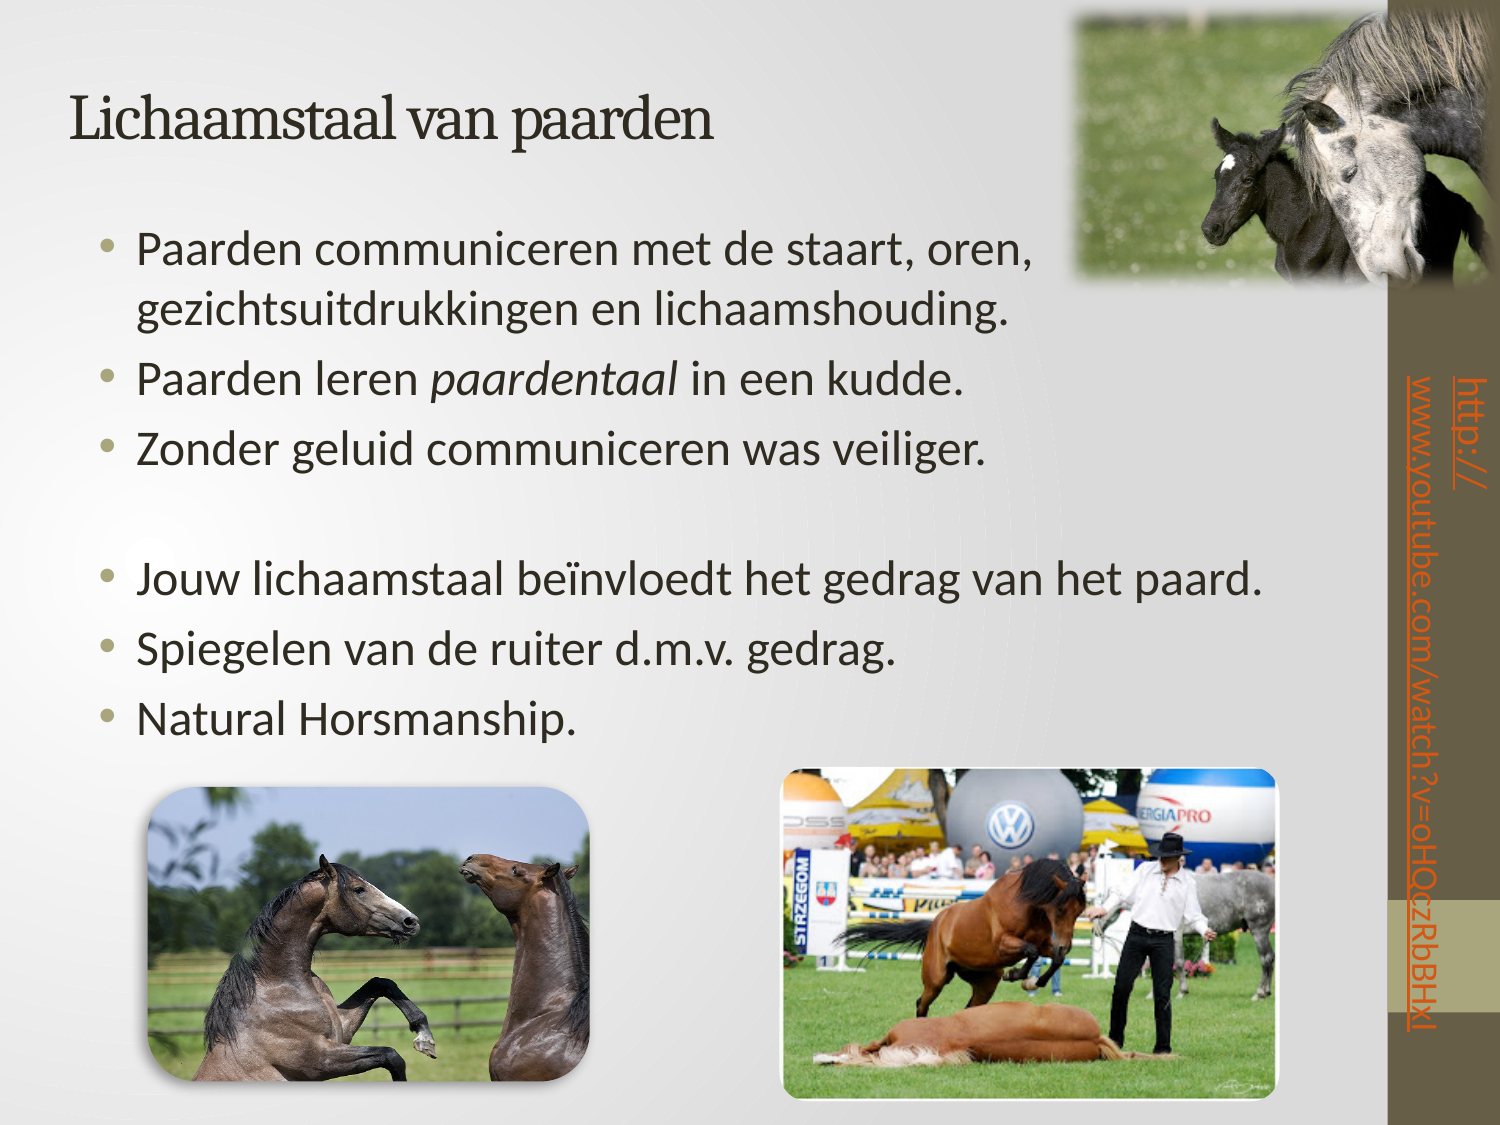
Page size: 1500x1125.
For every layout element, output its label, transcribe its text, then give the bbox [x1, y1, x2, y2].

text_box http://www.youtube.com/watch?v=oHQczRbBHxI [1345, 359, 1500, 1103]
picture [778, 766, 1281, 1102]
title Lichaamstaal van paarden [53, 66, 1055, 161]
picture [1057, 0, 1500, 295]
picture [146, 786, 591, 1082]
list Paarden communiceren met de staart, oren, gezichtsuitdrukkingen en lichaamshouding. Paarden leren paardentaal in een kudde. Zonder geluid communiceren was veiliger. Jouw lichaamstaal beïnvloedt het gedrag van het paard. Spiegelen van de ruiter d.m.v. gedrag. Natural Horsmanship. [64, 208, 1353, 1024]
